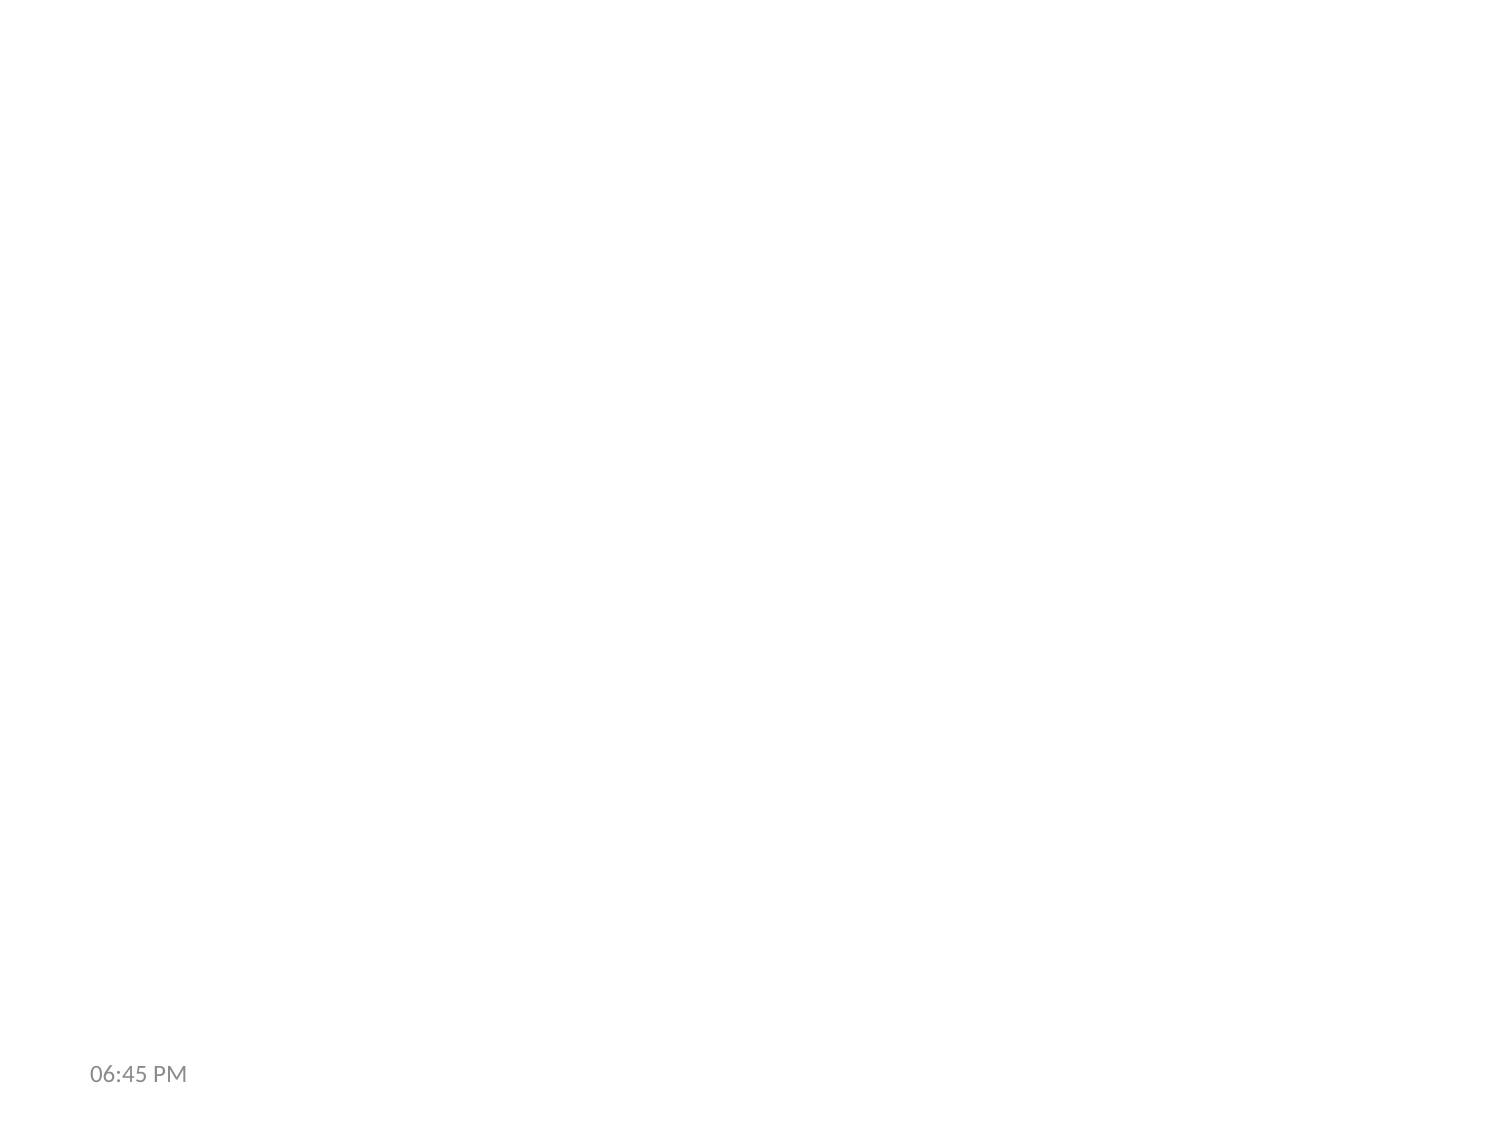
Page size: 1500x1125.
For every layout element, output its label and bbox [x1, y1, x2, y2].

slide_number [75, 1042, 425, 1103]
